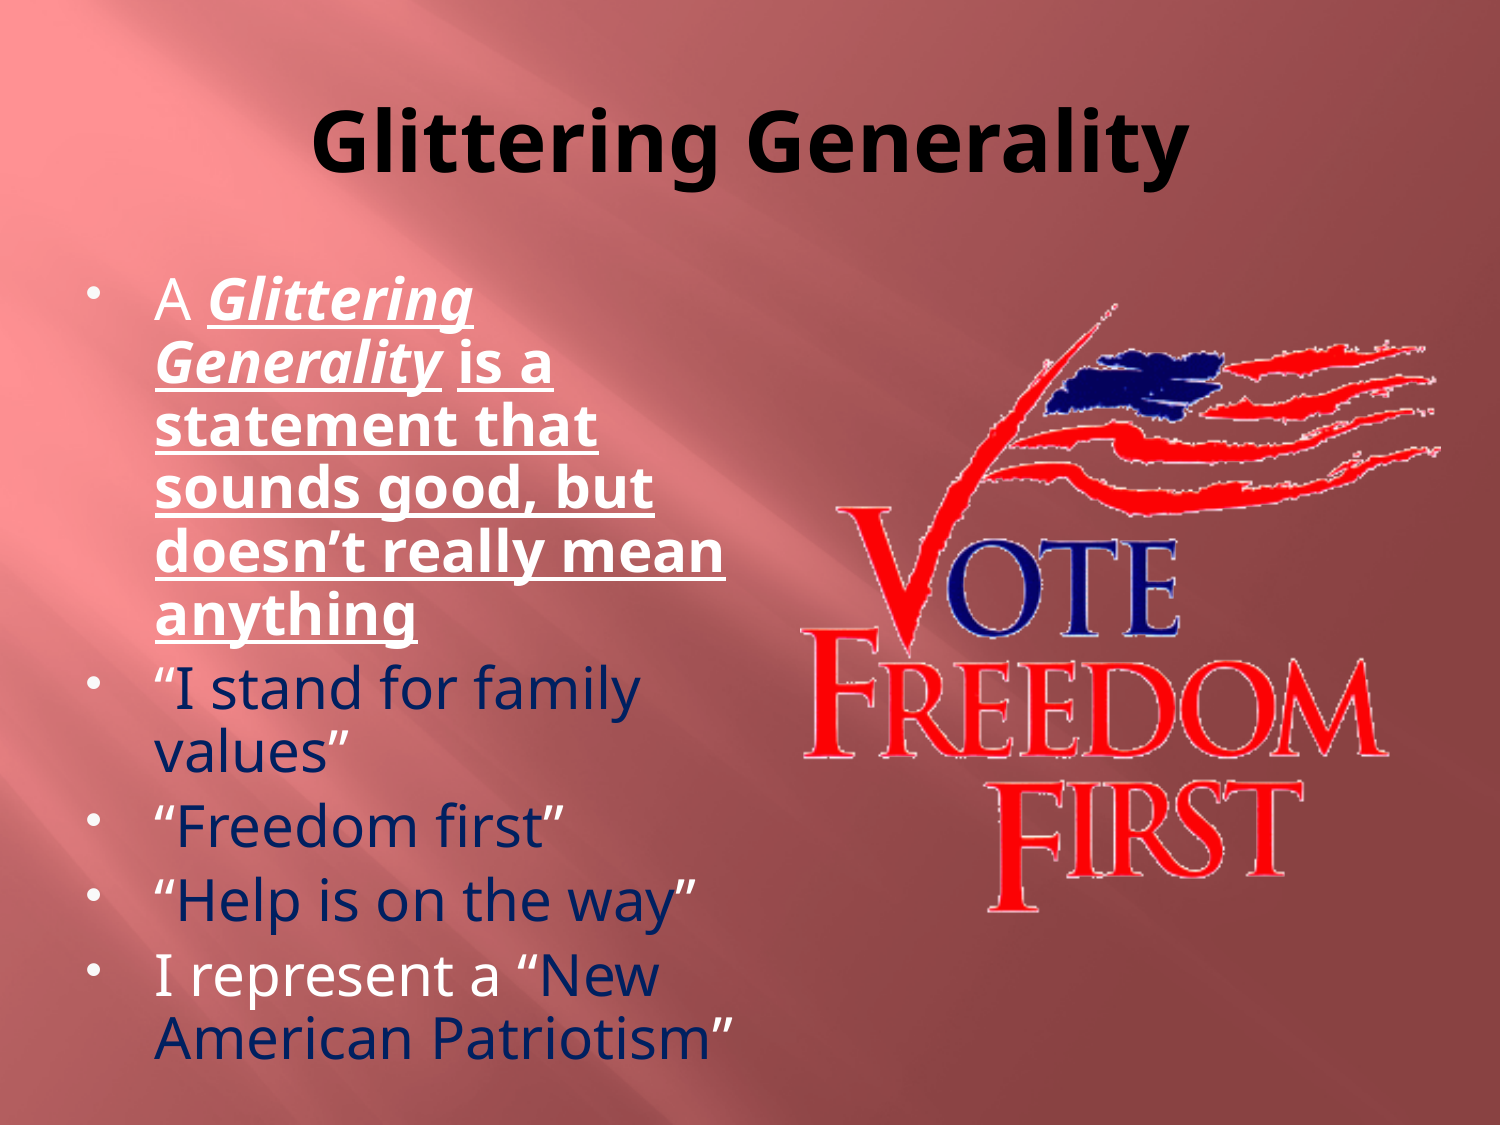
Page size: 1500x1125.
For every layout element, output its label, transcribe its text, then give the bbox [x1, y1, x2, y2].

list A Glittering Generality is a statement that sounds good, but doesn’t really mean anything “I stand for family values” “Freedom first” “Help is on the way” I represent a “New American Patriotism” [50, 262, 763, 1050]
title Glittering Generality [75, 45, 1425, 233]
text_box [799, 287, 1441, 929]
